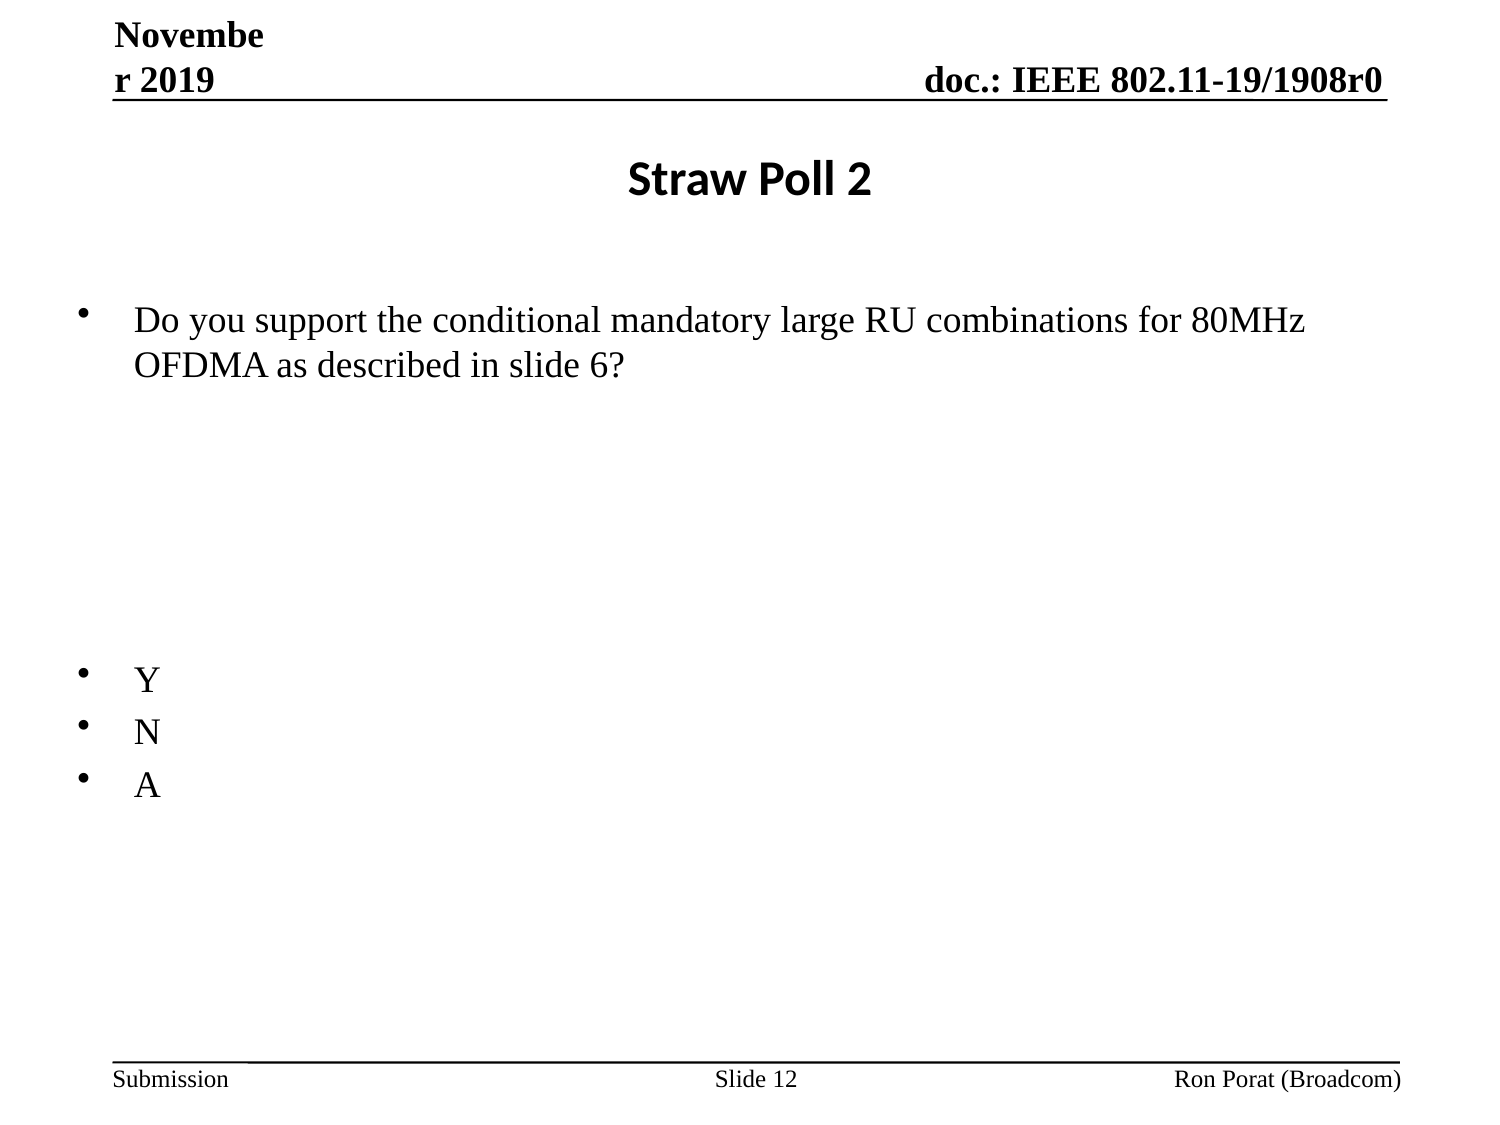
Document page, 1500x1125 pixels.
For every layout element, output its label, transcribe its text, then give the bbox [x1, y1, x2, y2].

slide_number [114, 54, 270, 101]
footer Ron Porat (Broadcom) [1135, 1061, 1402, 1093]
slide_number Slide 12 [712, 1061, 800, 1093]
list Do you support the conditional mandatory large RU combinations for 80MHz OFDMA as described in slide 6? Y N A [62, 287, 1451, 1026]
title Straw Poll 2 [112, 112, 1388, 238]
